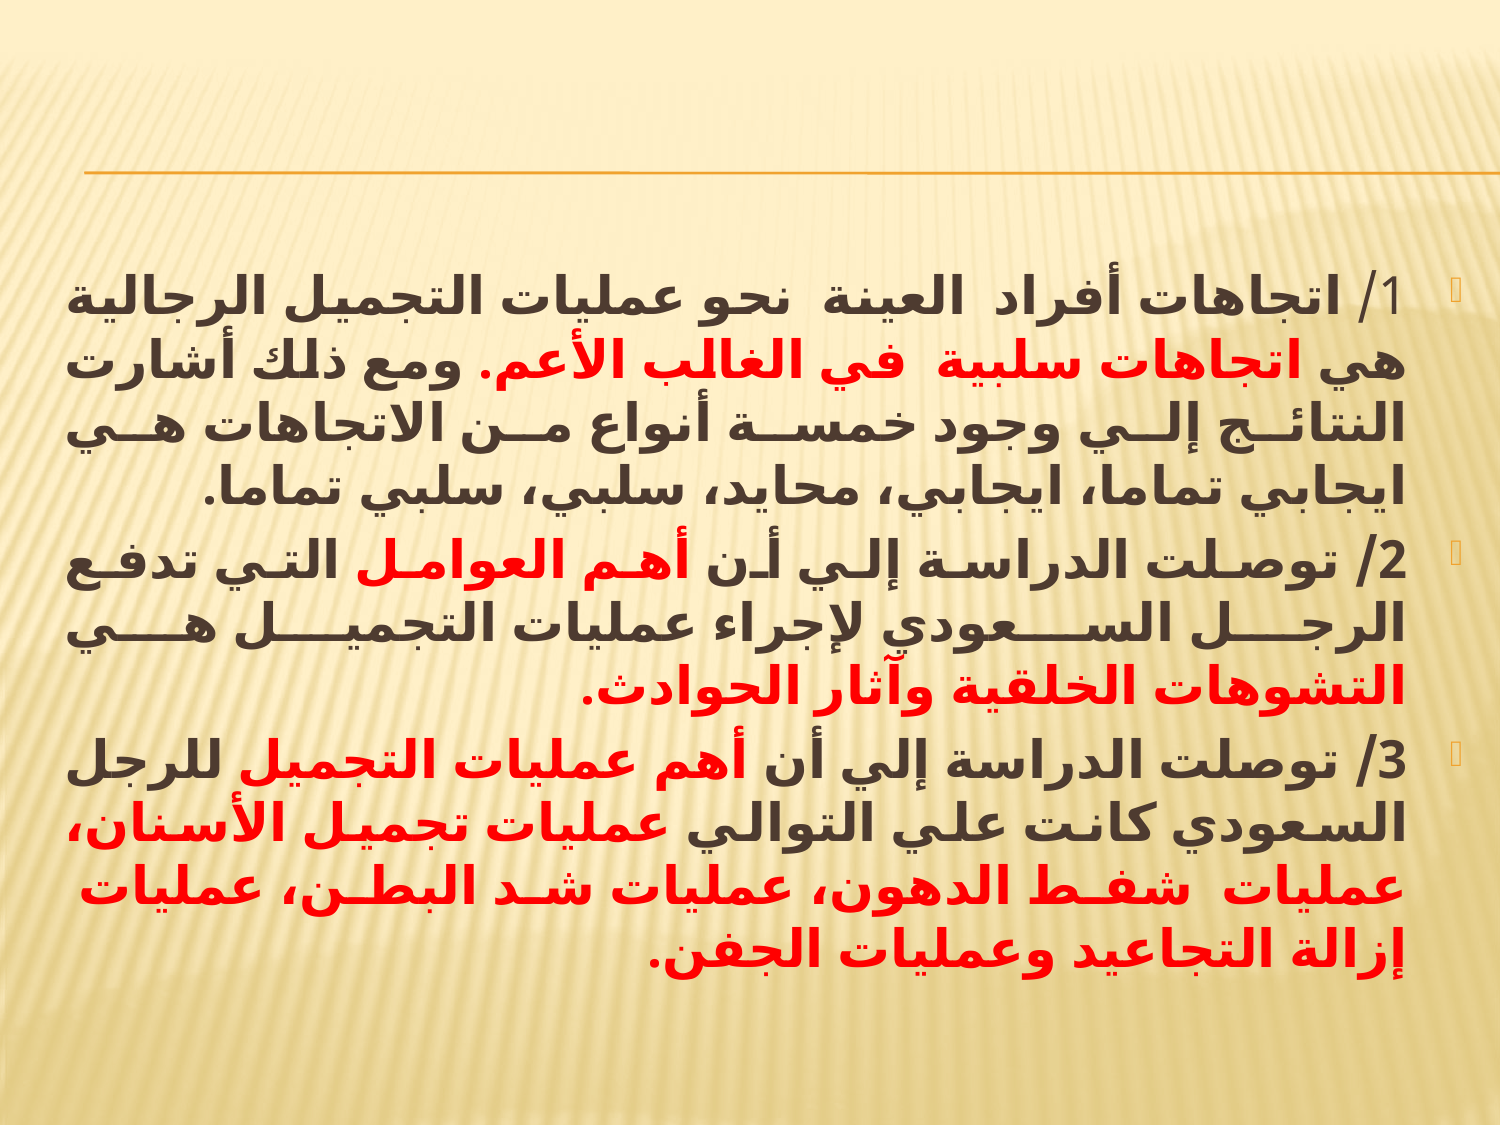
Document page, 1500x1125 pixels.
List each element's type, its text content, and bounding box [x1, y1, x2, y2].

list 1/ اتجاهات أفراد العينة نحو عمليات التجميل الرجالية هي اتجاهات سلبية في الغالب الأعم. ومع ذلك أشارت النتائج إلي وجود خمسة أنواع من الاتجاهات هي ايجابي تماما، ايجابي، محايد، سلبي، سلبي تماما. 2/ توصلت الدراسة إلي أن أهم العوامل التي تدفع الرجل السعودي لإجراء عمليات التجميل هي التشوهات الخلقية وآثار الحوادث. 3/ توصلت الدراسة إلي أن أهم عمليات التجميل للرجل السعودي كانت علي التوالي عمليات تجميل الأسنان، عمليات شفط الدهون، عمليات شد البطن، عمليات إزالة التجاعيد وعمليات الجفن. [50, 254, 1475, 998]
